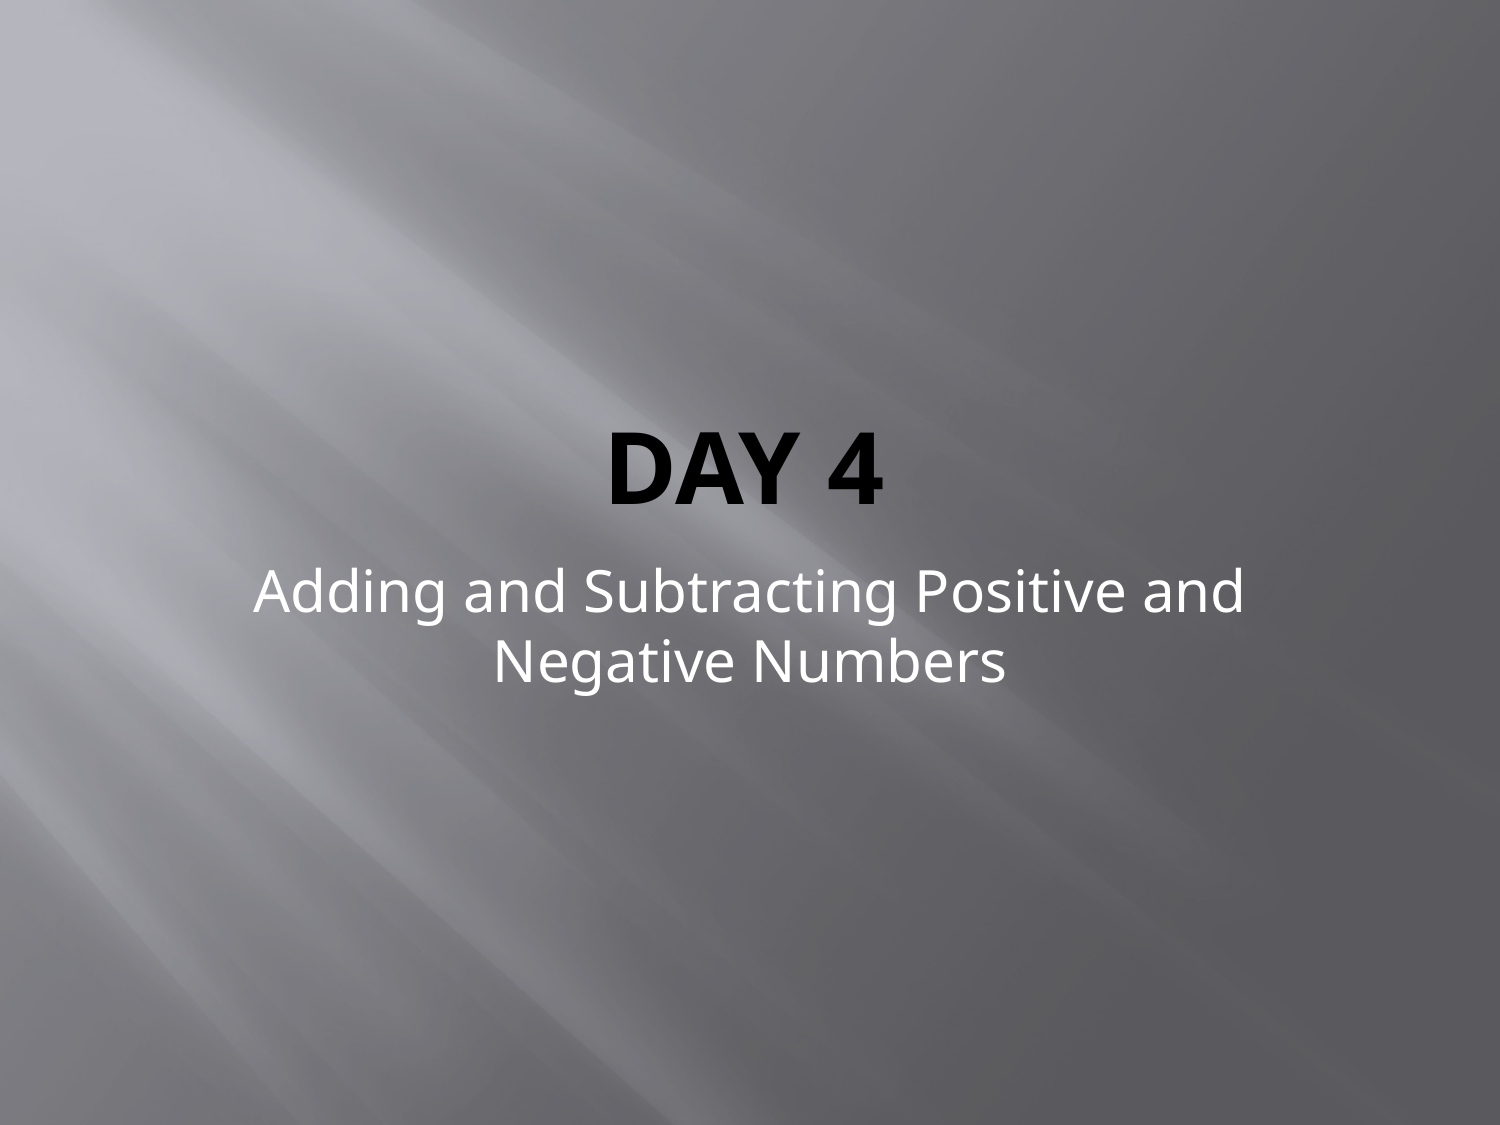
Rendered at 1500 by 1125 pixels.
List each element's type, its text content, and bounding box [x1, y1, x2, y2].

title Day 4 [69, 224, 1420, 525]
subtitle Adding and Subtracting Positive and Negative Numbers [225, 546, 1275, 834]
